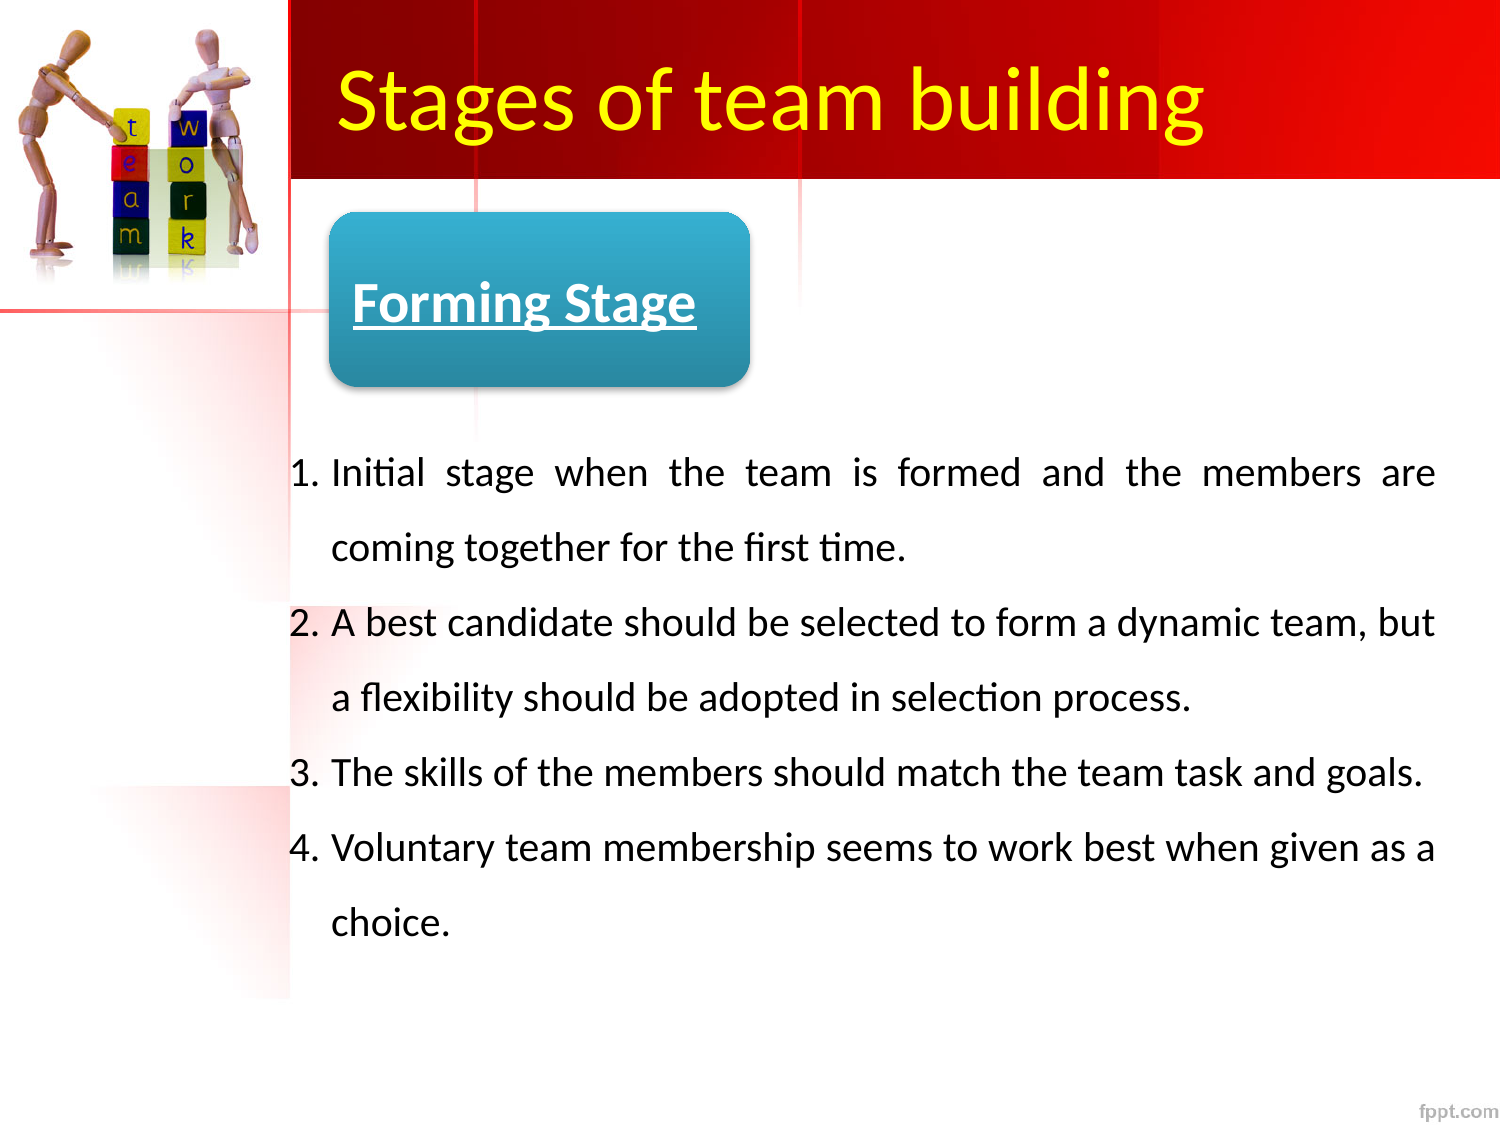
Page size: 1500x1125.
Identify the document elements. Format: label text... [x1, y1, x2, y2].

text_box Forming Stage [329, 211, 750, 388]
text_box Initial stage when the team is formed and the members are coming together for the first time. A best candidate should be selected to form a dynamic team, but a flexibility should be adopted in selection process. The skills of the members should match the team task and goals. Voluntary team membership seems to work best when given as a choice. [274, 412, 1452, 952]
picture [0, 0, 1500, 1125]
title Stages of team building [96, 0, 1447, 188]
